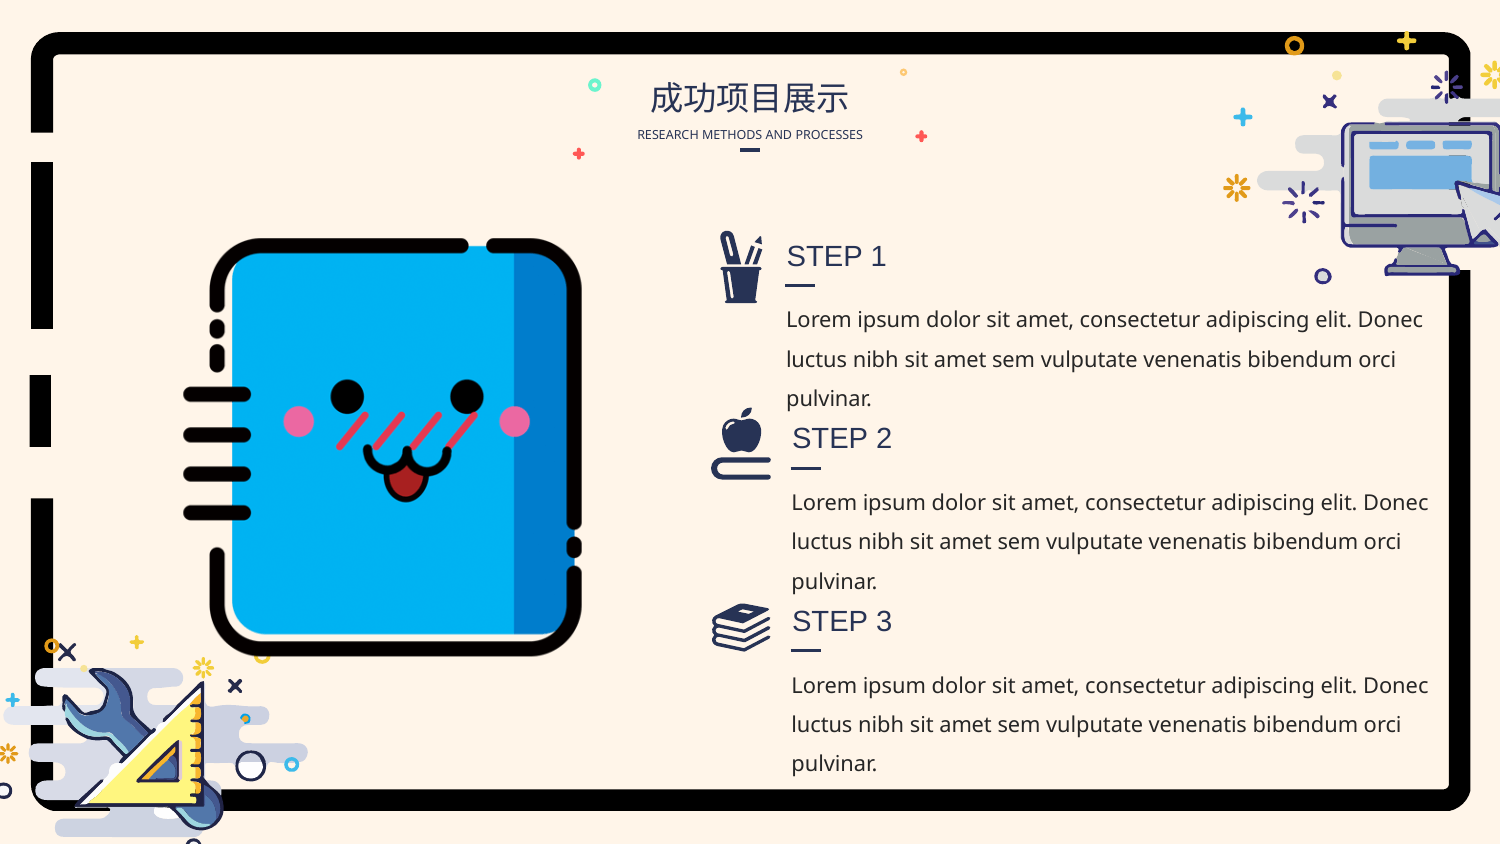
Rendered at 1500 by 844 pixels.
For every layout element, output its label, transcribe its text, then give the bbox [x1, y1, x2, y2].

text_box [712, 603, 771, 652]
text_box STEP 3 [777, 595, 908, 645]
text_box [752, 248, 763, 265]
text_box [722, 418, 762, 453]
text_box RESEARCH METHODS AND PROCESSES [622, 119, 878, 150]
text_box [744, 245, 755, 265]
text_box [572, 147, 585, 160]
text_box [754, 236, 762, 245]
text_box [588, 78, 602, 92]
text_box [720, 266, 762, 304]
text_box Lorem ipsum dolor sit amet, consectetur adipiscing elit. Donec luctus nibh sit amet sem vulputate venenatis bibendum orci pulvinar. [776, 650, 1450, 784]
picture [82, 200, 681, 687]
text_box [720, 230, 742, 265]
text_box Lorem ipsum dolor sit amet, consectetur adipiscing elit. Donec luctus nibh sit amet sem vulputate venenatis bibendum orci pulvinar. [771, 285, 1445, 419]
text_box STEP 2 [777, 412, 908, 463]
text_box STEP 1 [771, 229, 902, 280]
text_box 成功项目展示 [635, 69, 865, 119]
text_box [915, 130, 928, 143]
text_box [711, 457, 771, 480]
text_box [741, 407, 752, 418]
text_box Lorem ipsum dolor sit amet, consectetur adipiscing elit. Donec luctus nibh sit amet sem vulputate venenatis bibendum orci pulvinar. [776, 468, 1450, 601]
text_box [899, 68, 908, 77]
